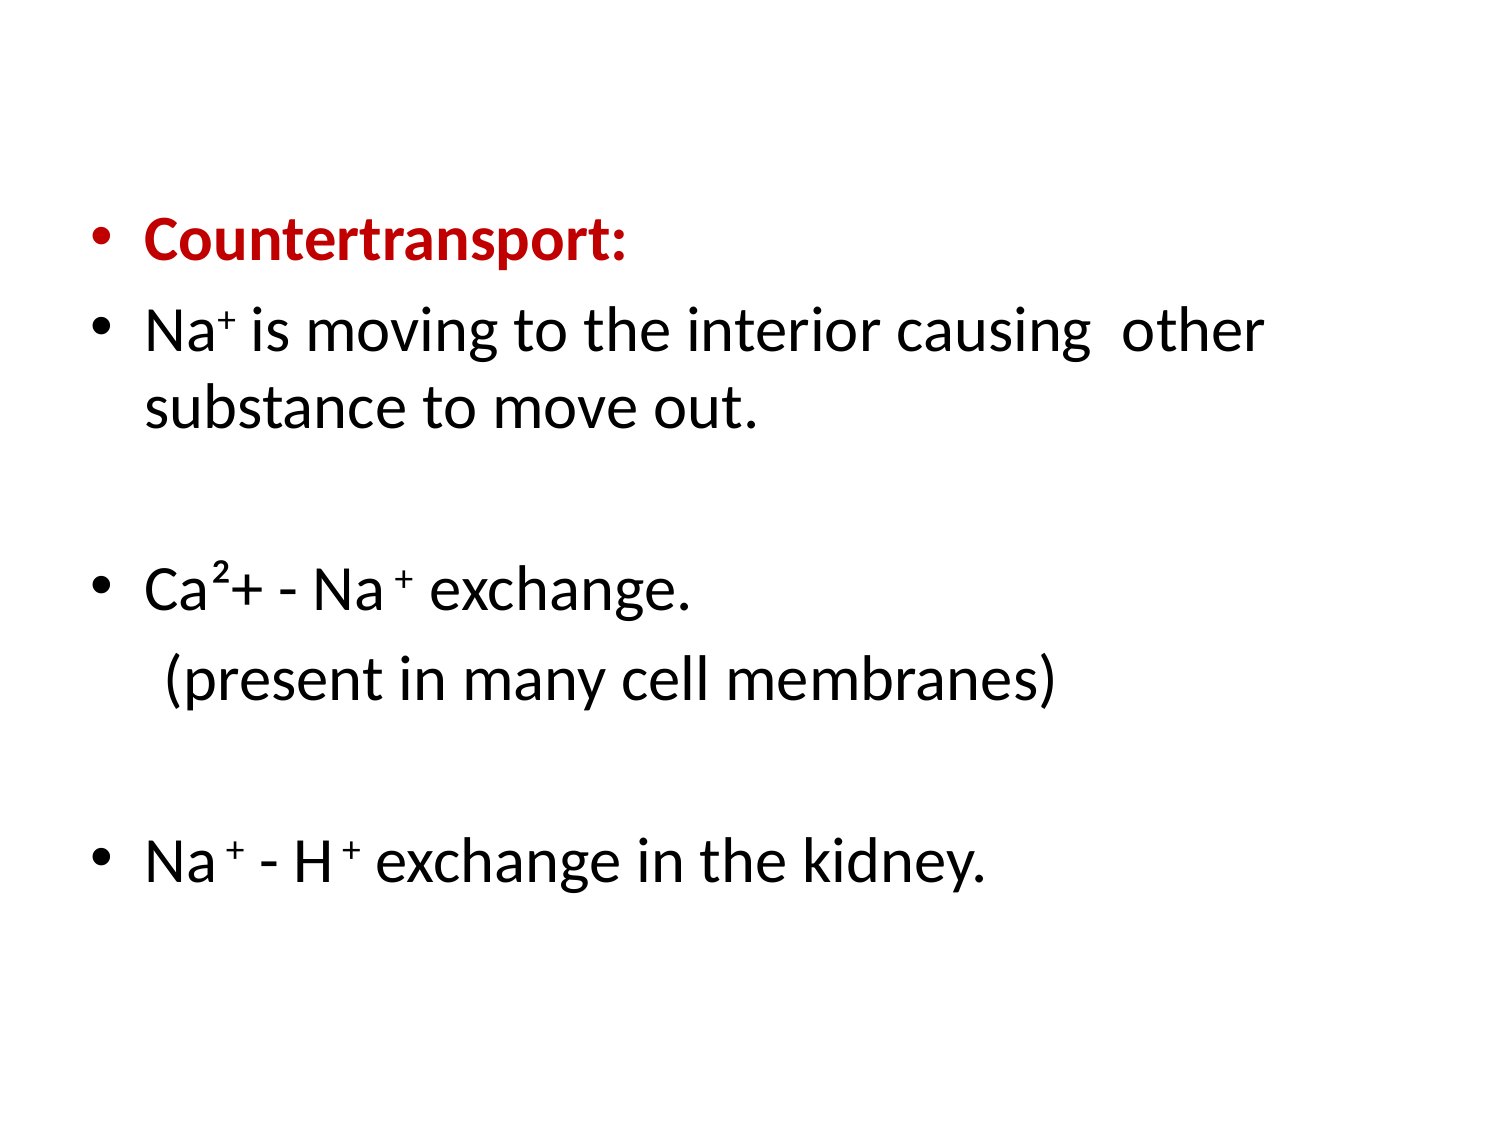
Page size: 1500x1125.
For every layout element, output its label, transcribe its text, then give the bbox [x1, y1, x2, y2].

list Countertransport: Na+ is moving to the interior causing other substance to move out. Ca²+ - Na + exchange. (present in many cell membranes) Na + - H + exchange in the kidney. [75, 188, 1425, 907]
